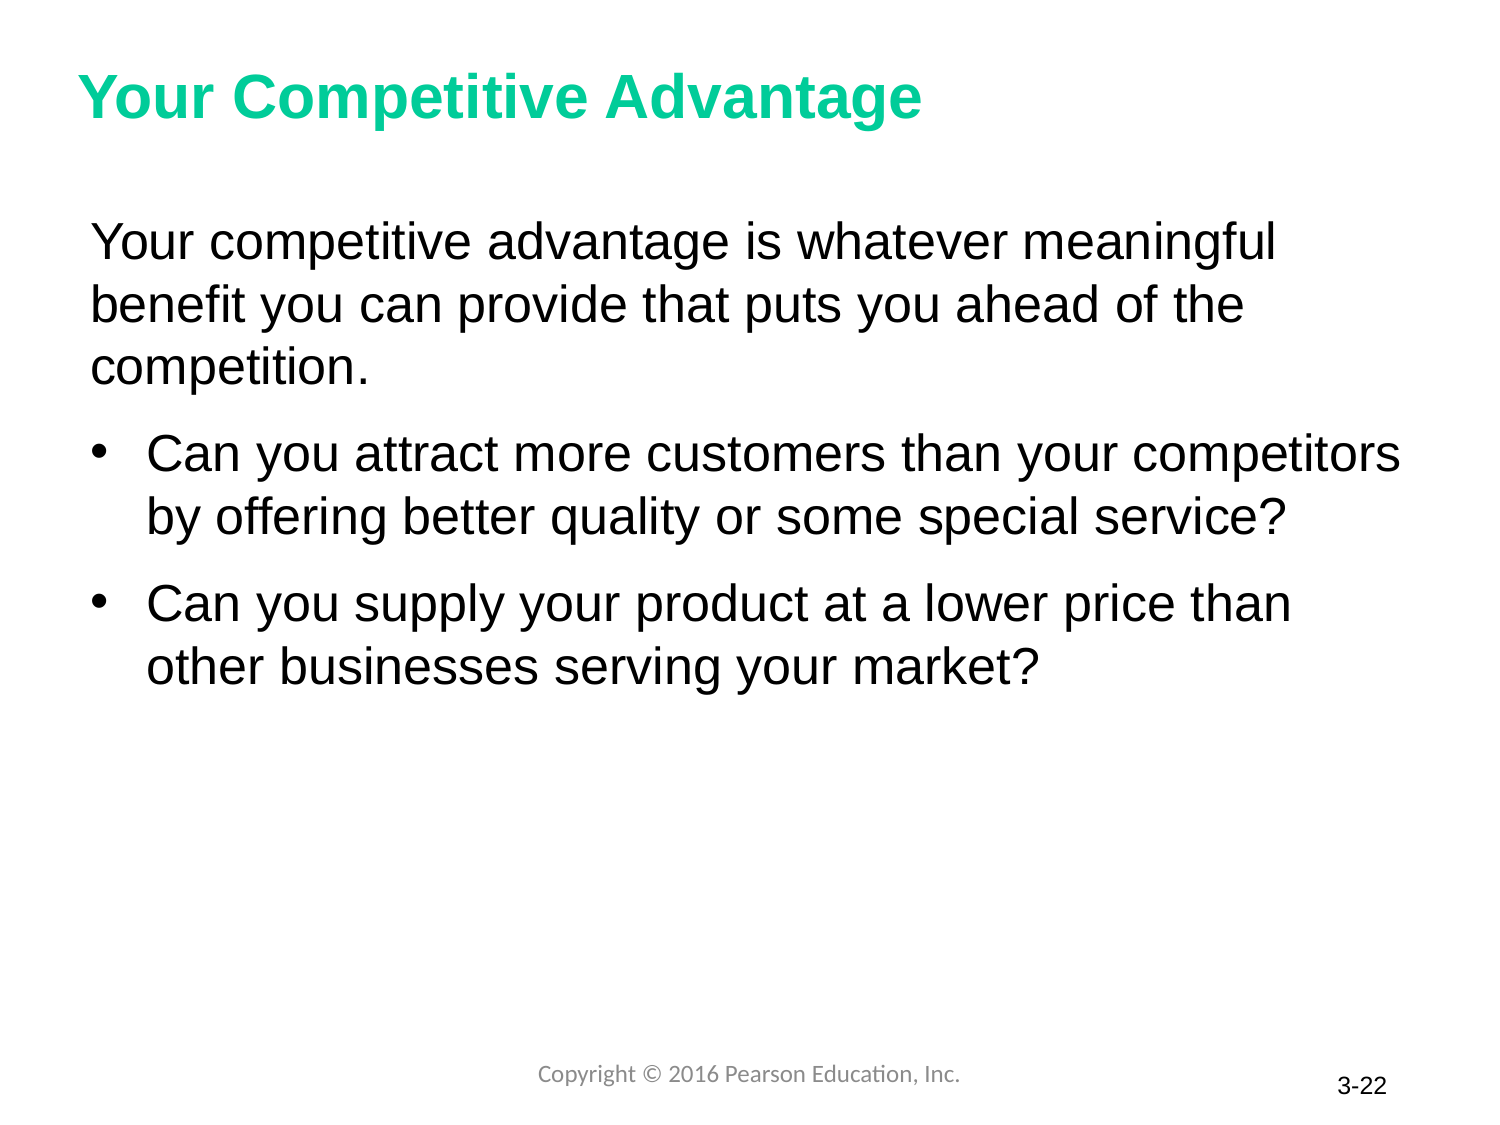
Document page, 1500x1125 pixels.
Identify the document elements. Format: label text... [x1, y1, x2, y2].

list Your competitive advantage is whatever meaningful benefit you can provide that puts you ahead of the competition. Can you attract more customers than your competitors by offering better quality or some special service? Can you supply your product at a lower price than other businesses serving your market? [75, 200, 1425, 943]
footer Copyright © 2016 Pearson Education, Inc. [512, 1042, 988, 1103]
title Your Competitive Advantage [62, 0, 1413, 188]
